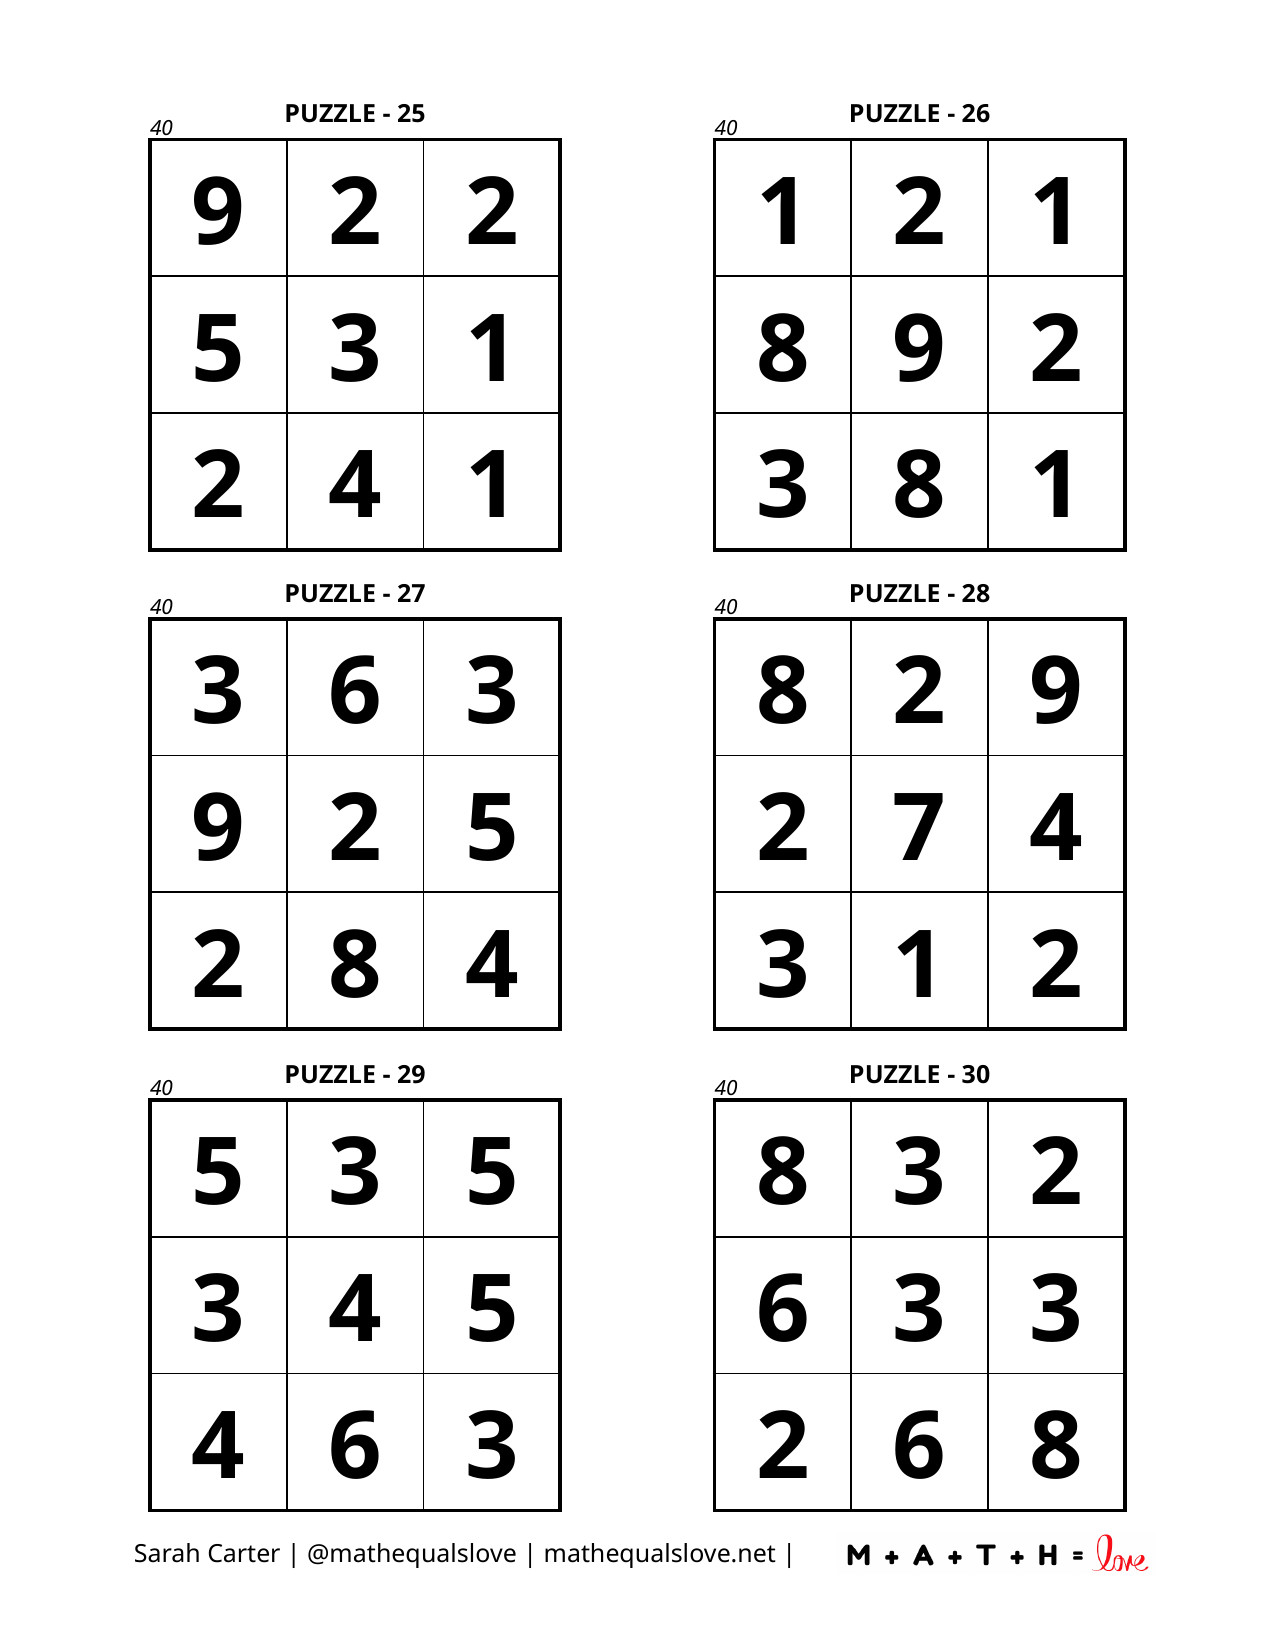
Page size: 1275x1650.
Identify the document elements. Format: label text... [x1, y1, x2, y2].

text_box 40 [149, 114, 359, 140]
table_cell 5 [152, 277, 286, 412]
table_header 3 [288, 1102, 423, 1236]
table_header 5 [424, 1102, 558, 1236]
table_cell 2 [152, 893, 286, 1027]
table_cell 3 [716, 893, 850, 1027]
table_header 9 [152, 141, 286, 275]
table_cell 5 [424, 756, 558, 891]
picture [835, 1532, 1157, 1576]
table_header 6 [288, 621, 423, 755]
table_cell 2 [989, 277, 1123, 412]
text_box PUZZLE - 27 [149, 577, 561, 608]
text_box PUZZLE - 30 [714, 1058, 1125, 1089]
table_cell 9 [852, 277, 987, 412]
table_cell 1 [424, 414, 558, 548]
table_cell 4 [424, 893, 558, 1027]
table_cell 4 [288, 1238, 423, 1373]
table_header 2 [424, 141, 558, 275]
table_header 8 [716, 1102, 850, 1236]
table_cell 3 [716, 414, 850, 548]
text_box 40 [714, 114, 923, 140]
table_header 3 [424, 621, 558, 755]
text_box 40 [149, 1074, 359, 1100]
text_box 40 [714, 593, 923, 619]
table_cell 1 [989, 414, 1123, 548]
table_cell 2 [716, 756, 850, 891]
table_cell 6 [716, 1238, 850, 1373]
table_header 2 [288, 141, 423, 275]
table_cell 4 [989, 756, 1123, 891]
table_cell 6 [852, 1374, 987, 1509]
table_header 1 [989, 141, 1123, 275]
text_box PUZZLE - 25 [149, 97, 561, 128]
text_box PUZZLE - 26 [714, 97, 1125, 128]
table_cell 3 [152, 1238, 286, 1373]
table_cell 2 [152, 414, 286, 548]
table_cell 3 [288, 277, 423, 412]
table_cell 9 [152, 756, 286, 891]
table_header 2 [989, 1102, 1123, 1236]
table_cell 7 [852, 756, 987, 891]
table_header 3 [852, 1102, 987, 1236]
table_cell 2 [716, 1374, 850, 1509]
table_header 5 [152, 1102, 286, 1236]
table_header 1 [716, 141, 850, 275]
table_header 2 [852, 621, 987, 755]
text_box PUZZLE - 28 [714, 577, 1125, 608]
text_box PUZZLE - 29 [149, 1058, 561, 1089]
table_cell 3 [424, 1374, 558, 1509]
table_header 9 [989, 621, 1123, 755]
table_cell 8 [716, 277, 850, 412]
table_cell 2 [288, 756, 423, 891]
table_header 8 [716, 621, 850, 755]
table_cell 6 [288, 1374, 423, 1509]
table_cell 2 [989, 893, 1123, 1027]
table_cell 1 [424, 277, 558, 412]
text_box 40 [149, 593, 359, 619]
table_cell 8 [989, 1374, 1123, 1509]
text_box Sarah Carter | @mathequalslove | mathequalslove.net | [119, 1529, 1199, 1575]
table_cell 3 [989, 1238, 1123, 1373]
table_cell 3 [852, 1238, 987, 1373]
table_cell 1 [852, 893, 987, 1027]
text_box 40 [714, 1074, 923, 1100]
table_cell 4 [152, 1374, 286, 1509]
table_header 3 [152, 621, 286, 755]
table_cell 8 [852, 414, 987, 548]
table_cell 4 [288, 414, 423, 548]
table_cell 8 [288, 893, 423, 1027]
table_header 2 [852, 141, 987, 275]
table_cell 5 [424, 1238, 558, 1373]
